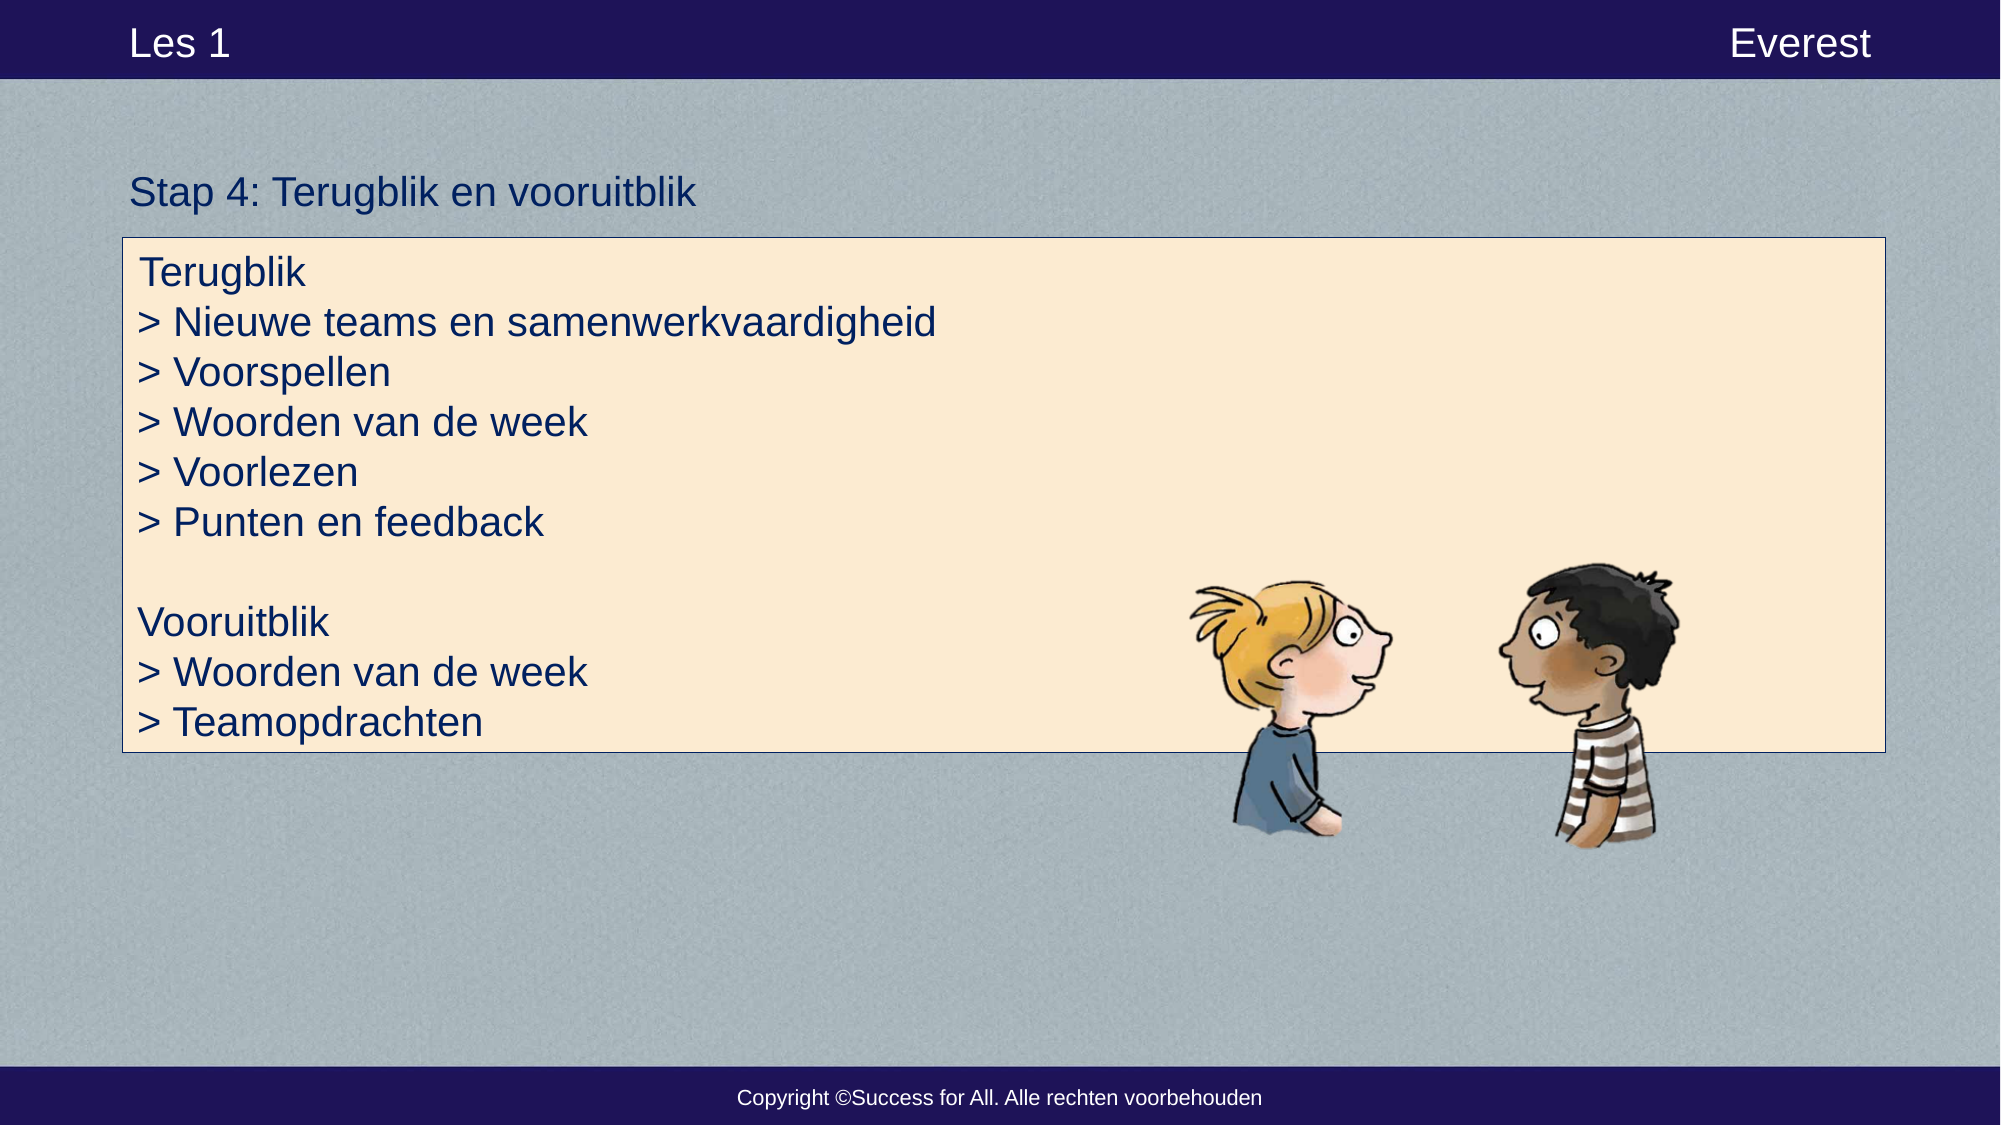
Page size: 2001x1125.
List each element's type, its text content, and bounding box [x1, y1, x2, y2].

text_box Stap 4: Terugblik en vooruitblik [114, 157, 907, 223]
text_box Les 1 [114, 8, 354, 73]
text_box Everest [999, 8, 1886, 73]
text_box Terugblik > Nieuwe teams en samenwerkvaardigheid > Voorspellen > Woorden van de week > Voorlezen > Punten en feedback Vooruitblik > Woorden van de week > Teamopdrachten [122, 237, 1886, 753]
picture [0, 0, 2001, 1125]
text_box Copyright ©Success for All. Alle rechten voorbehouden [0, 1076, 2000, 1125]
